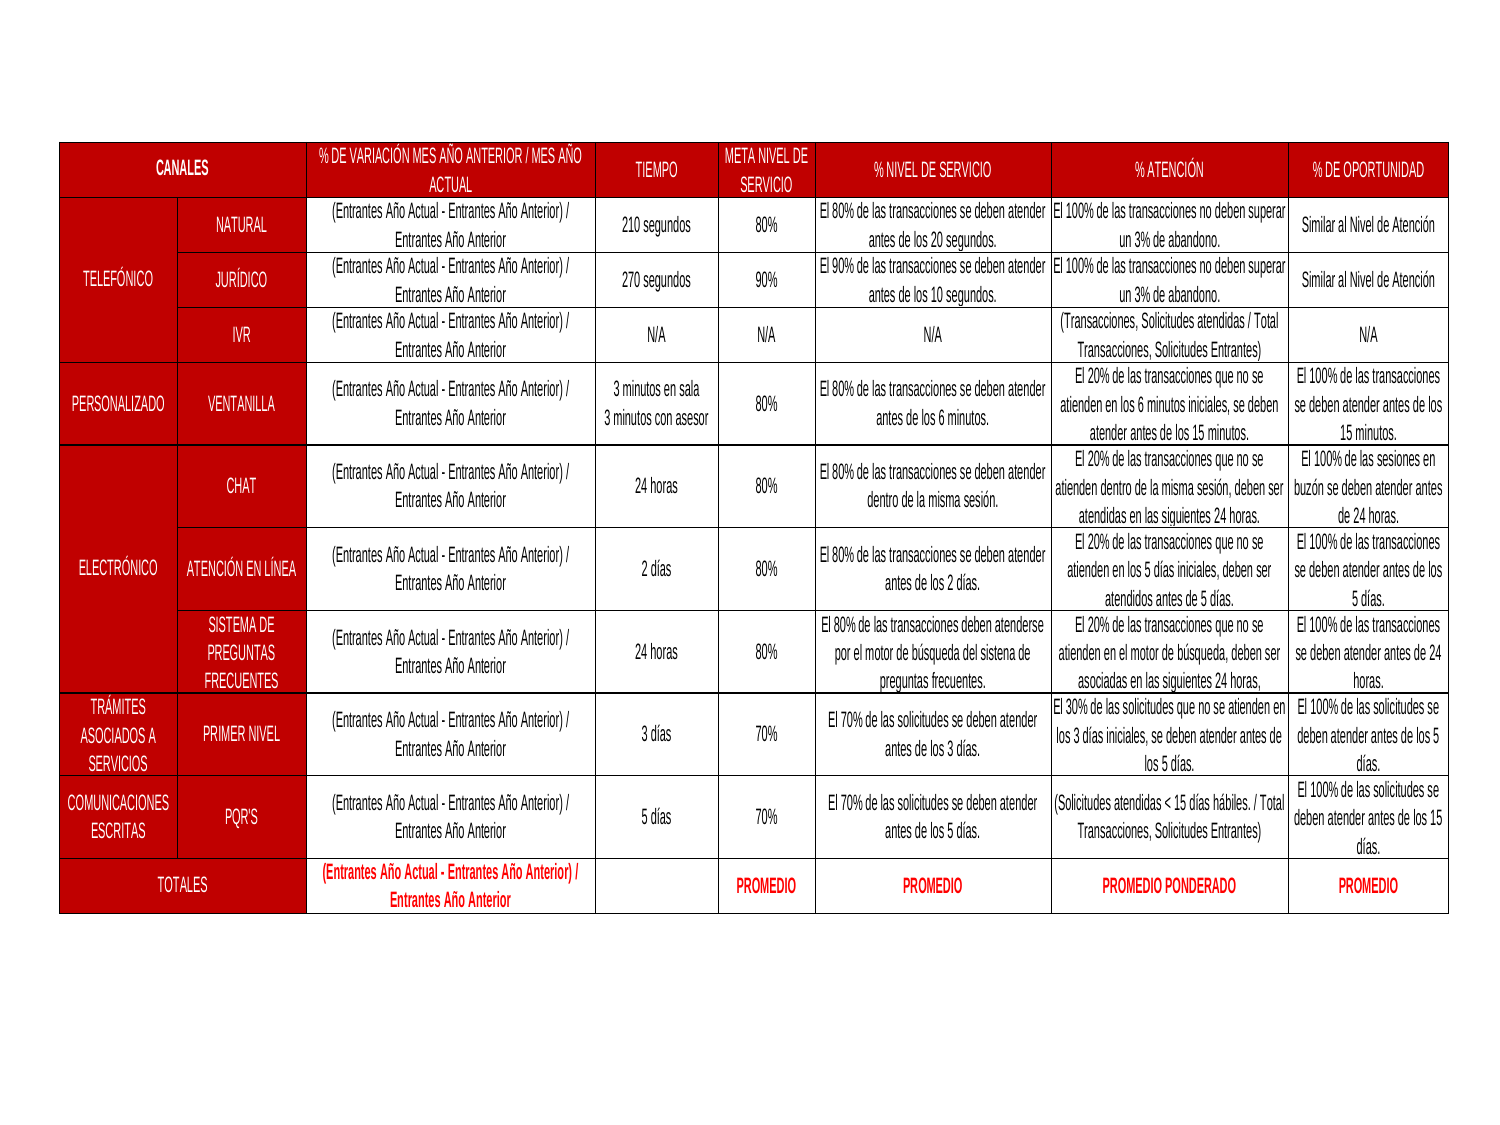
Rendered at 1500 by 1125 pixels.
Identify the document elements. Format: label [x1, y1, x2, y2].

picture [58, 140, 1450, 915]
